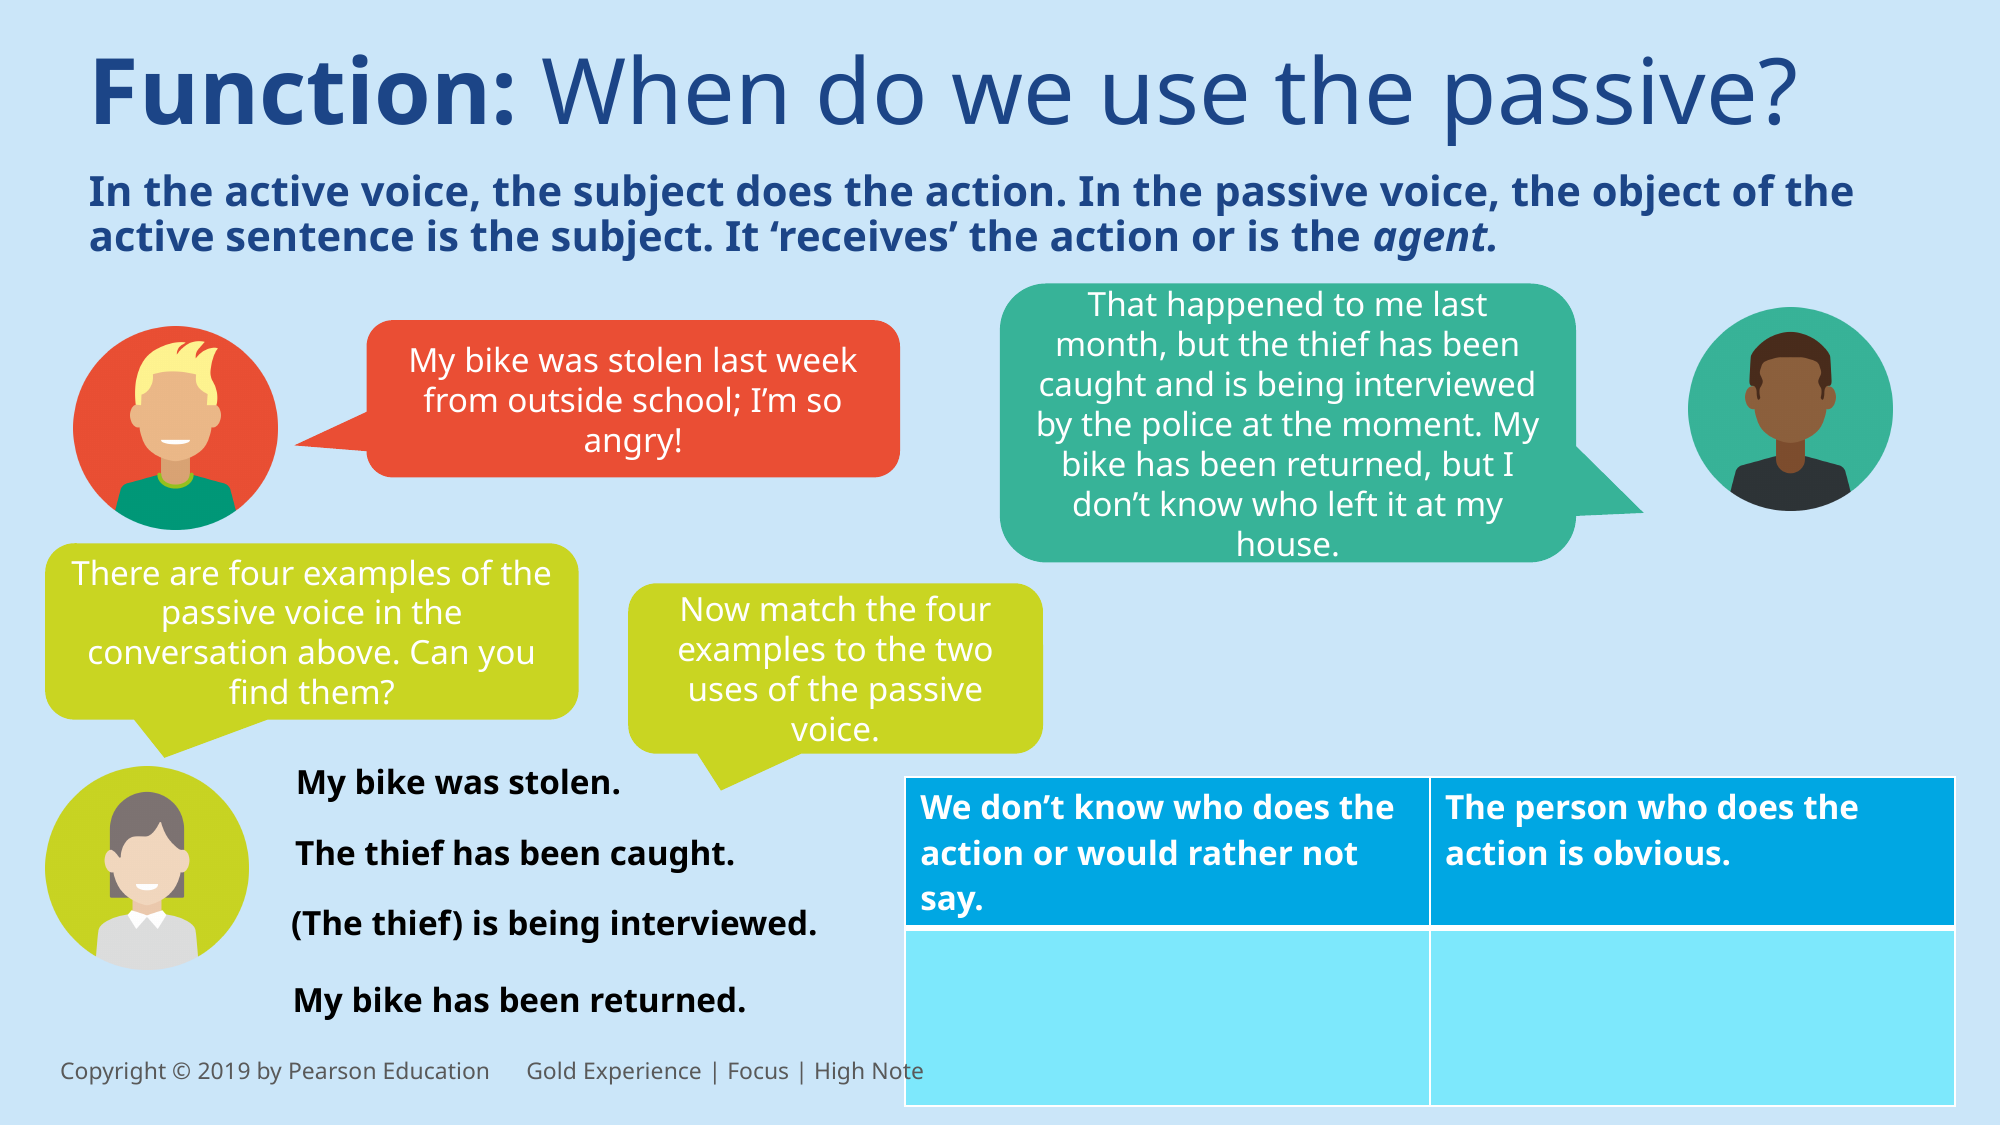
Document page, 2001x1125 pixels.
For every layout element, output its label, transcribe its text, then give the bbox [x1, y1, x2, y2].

text_box Now match the four examples to the two uses of the passive voice. [626, 581, 1046, 793]
footer Copyright © 2019 by Pearson Education Gold Experience | Focus | High Note [45, 1040, 1084, 1101]
text_box (The thief) is being interviewed. [276, 895, 834, 950]
title Function: When do we use the passive? [73, 37, 1870, 163]
picture [1688, 306, 1893, 511]
table_cell [1431, 931, 1954, 1105]
text_box My bike has been returned. [278, 971, 763, 1027]
picture [73, 326, 278, 530]
table_header We don’t know who does the action or would rather not say. [906, 778, 1429, 925]
text_box My bike was stolen. [281, 754, 646, 809]
text_box There are four examples of the passive voice in the conversation above. Can you find them? [43, 541, 581, 760]
table_cell [906, 931, 1429, 1105]
text_box The thief has been caught. [280, 824, 751, 880]
table_header The person who does the action is obvious. [1431, 778, 1954, 925]
text_box That happened to me last month, but the thief has been caught and is being interviewed by the police at the moment. My bike has been returned, but I don’t know who left it at my house. [997, 281, 1646, 565]
text_box My bike was stolen last week from outside school; I’m so angry! [292, 318, 903, 480]
list In the active voice, the subject does the action. In the passive voice, the object of the active sentence is the subject. It ‘receives’ the action or is the agent. [73, 163, 1893, 284]
picture [44, 766, 249, 971]
